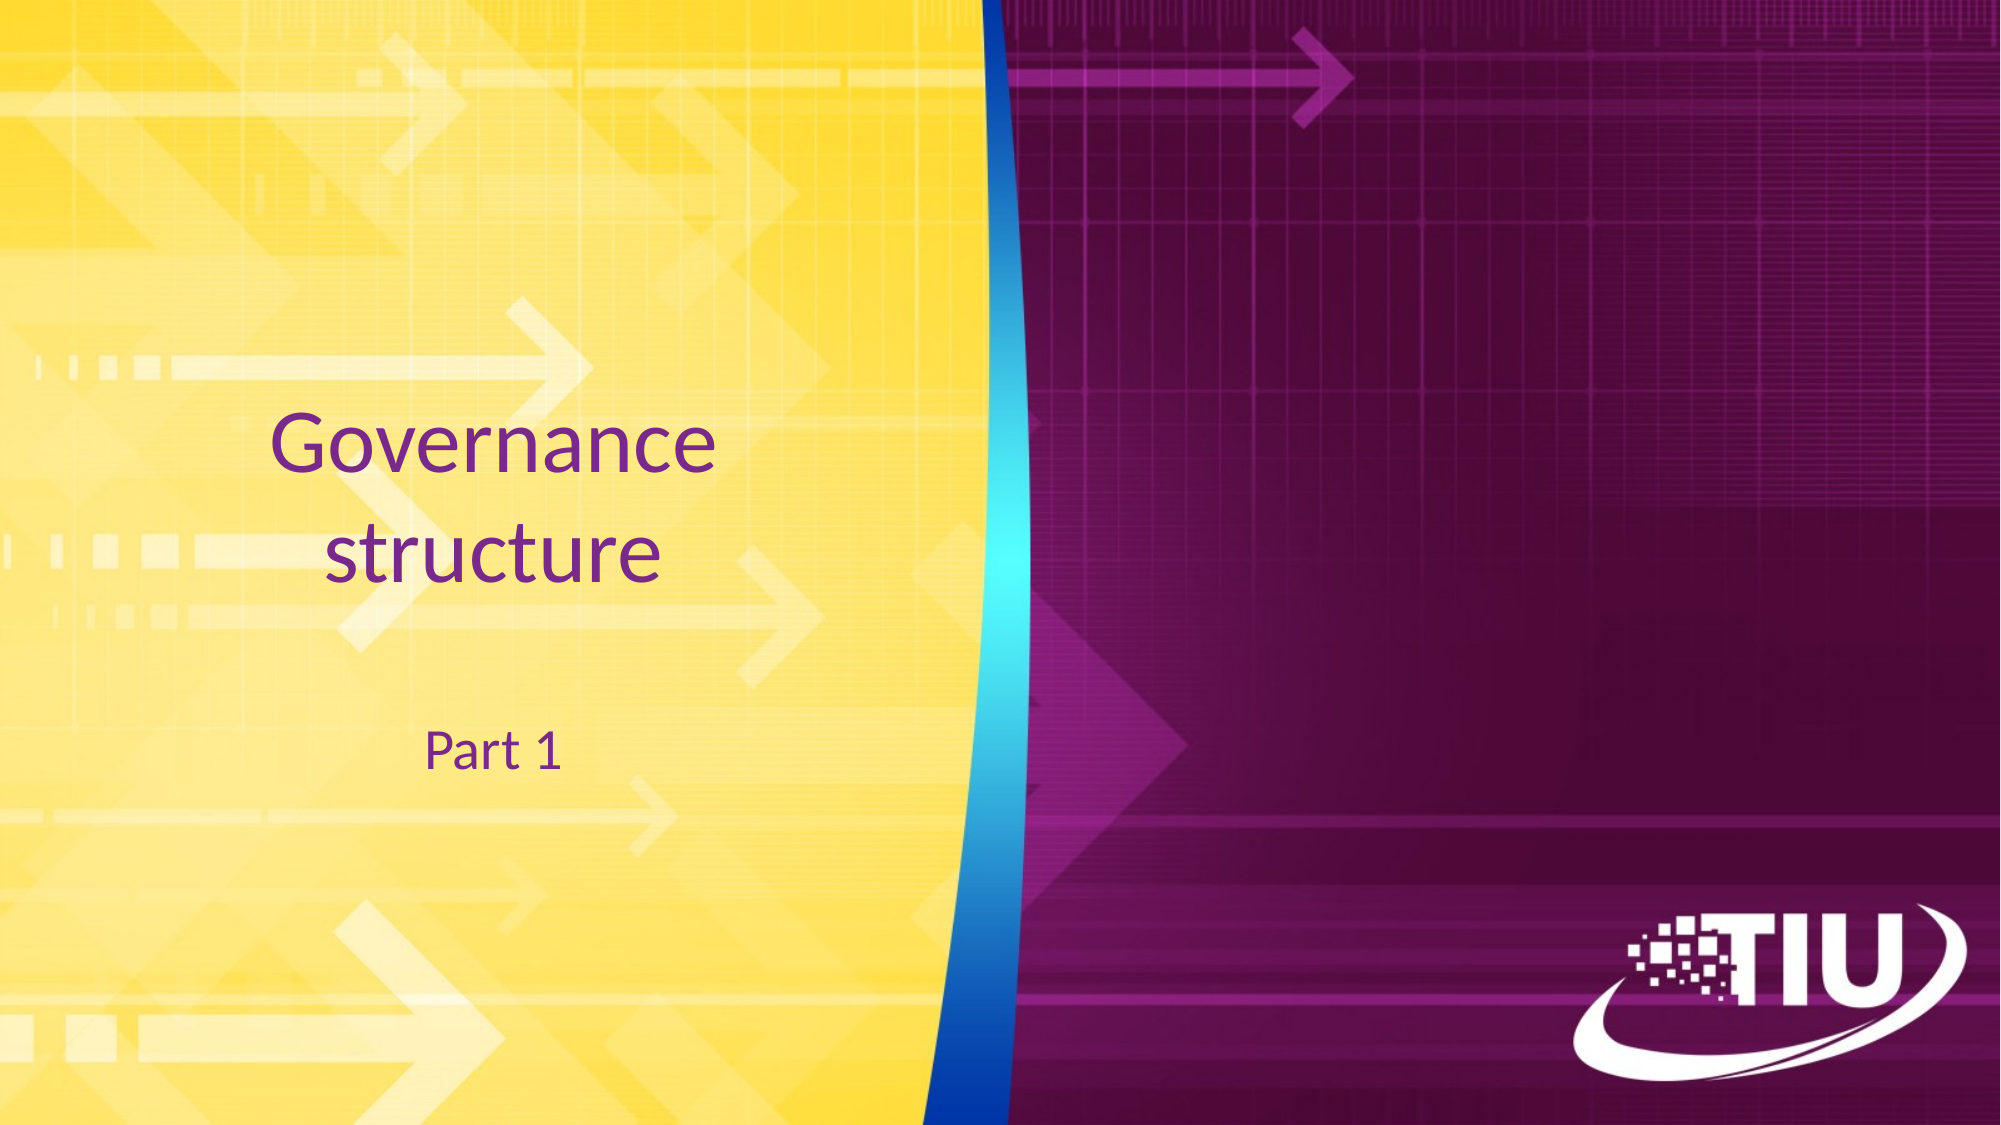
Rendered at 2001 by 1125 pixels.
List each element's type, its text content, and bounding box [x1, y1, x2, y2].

title Governance structure Part 1 [75, 75, 913, 1088]
picture [0, 0, 2001, 1125]
